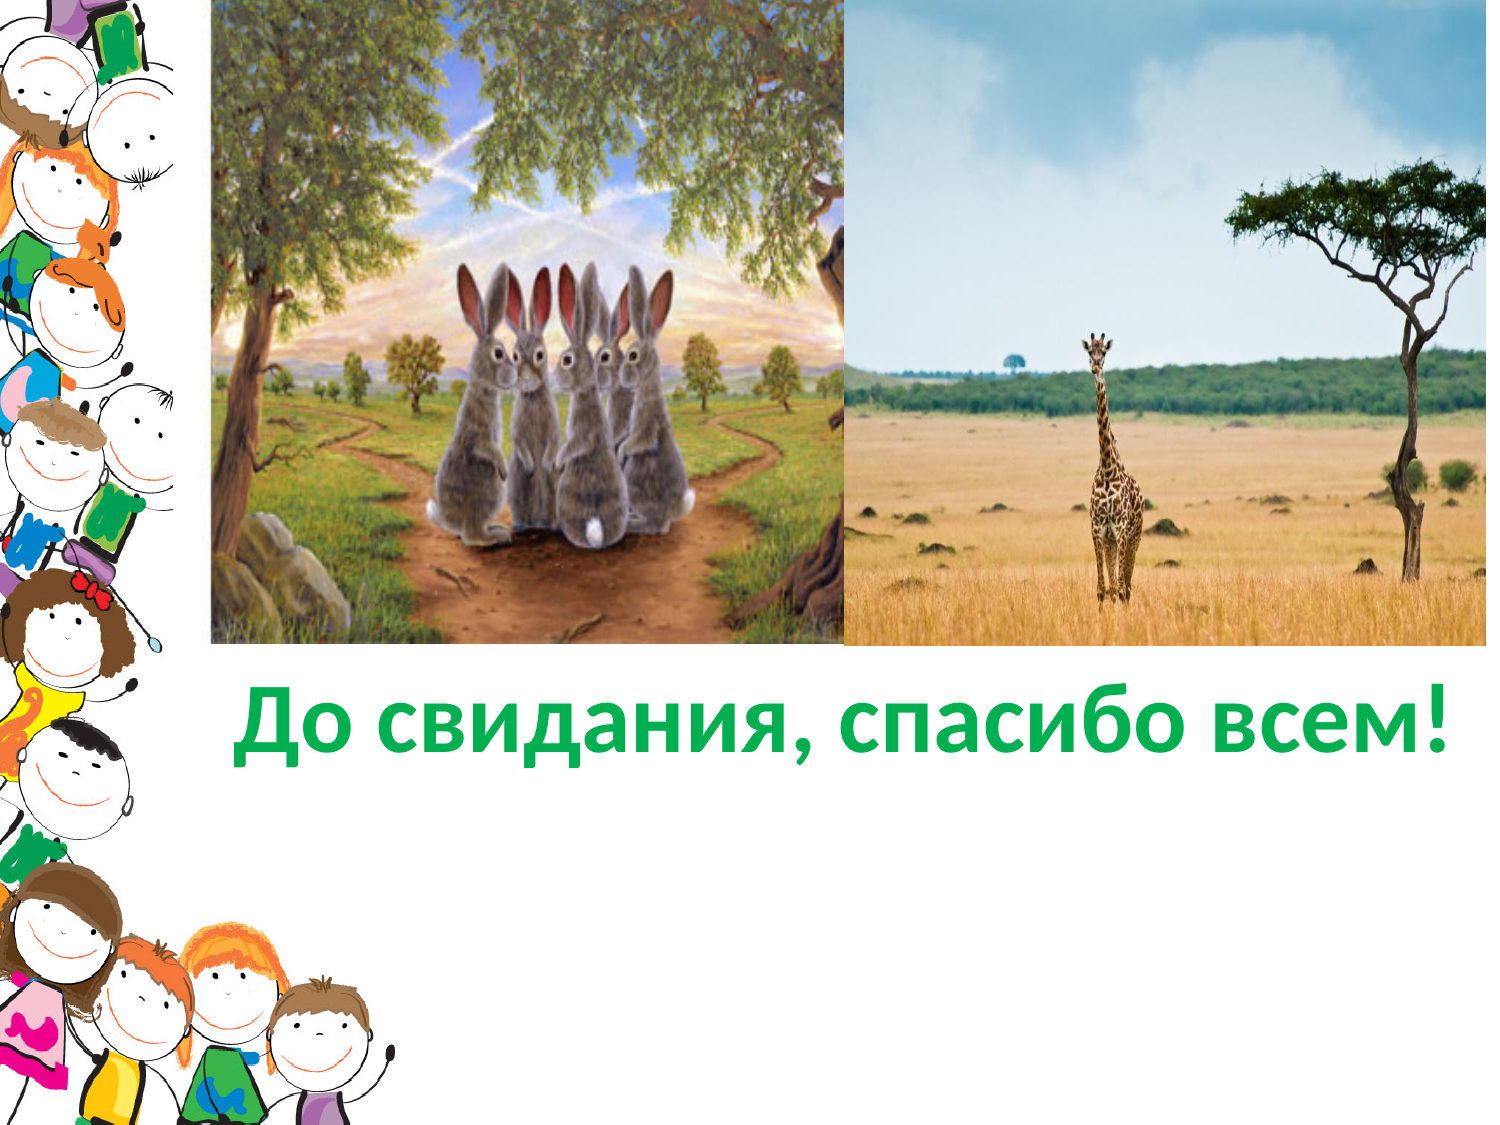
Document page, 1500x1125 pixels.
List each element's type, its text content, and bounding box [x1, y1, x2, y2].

picture [0, 262, 10, 274]
text_box До свидания, спасибо всем! [218, 653, 1471, 781]
picture [173, 0, 843, 644]
picture [844, 0, 1486, 646]
picture [0, 0, 1500, 1125]
